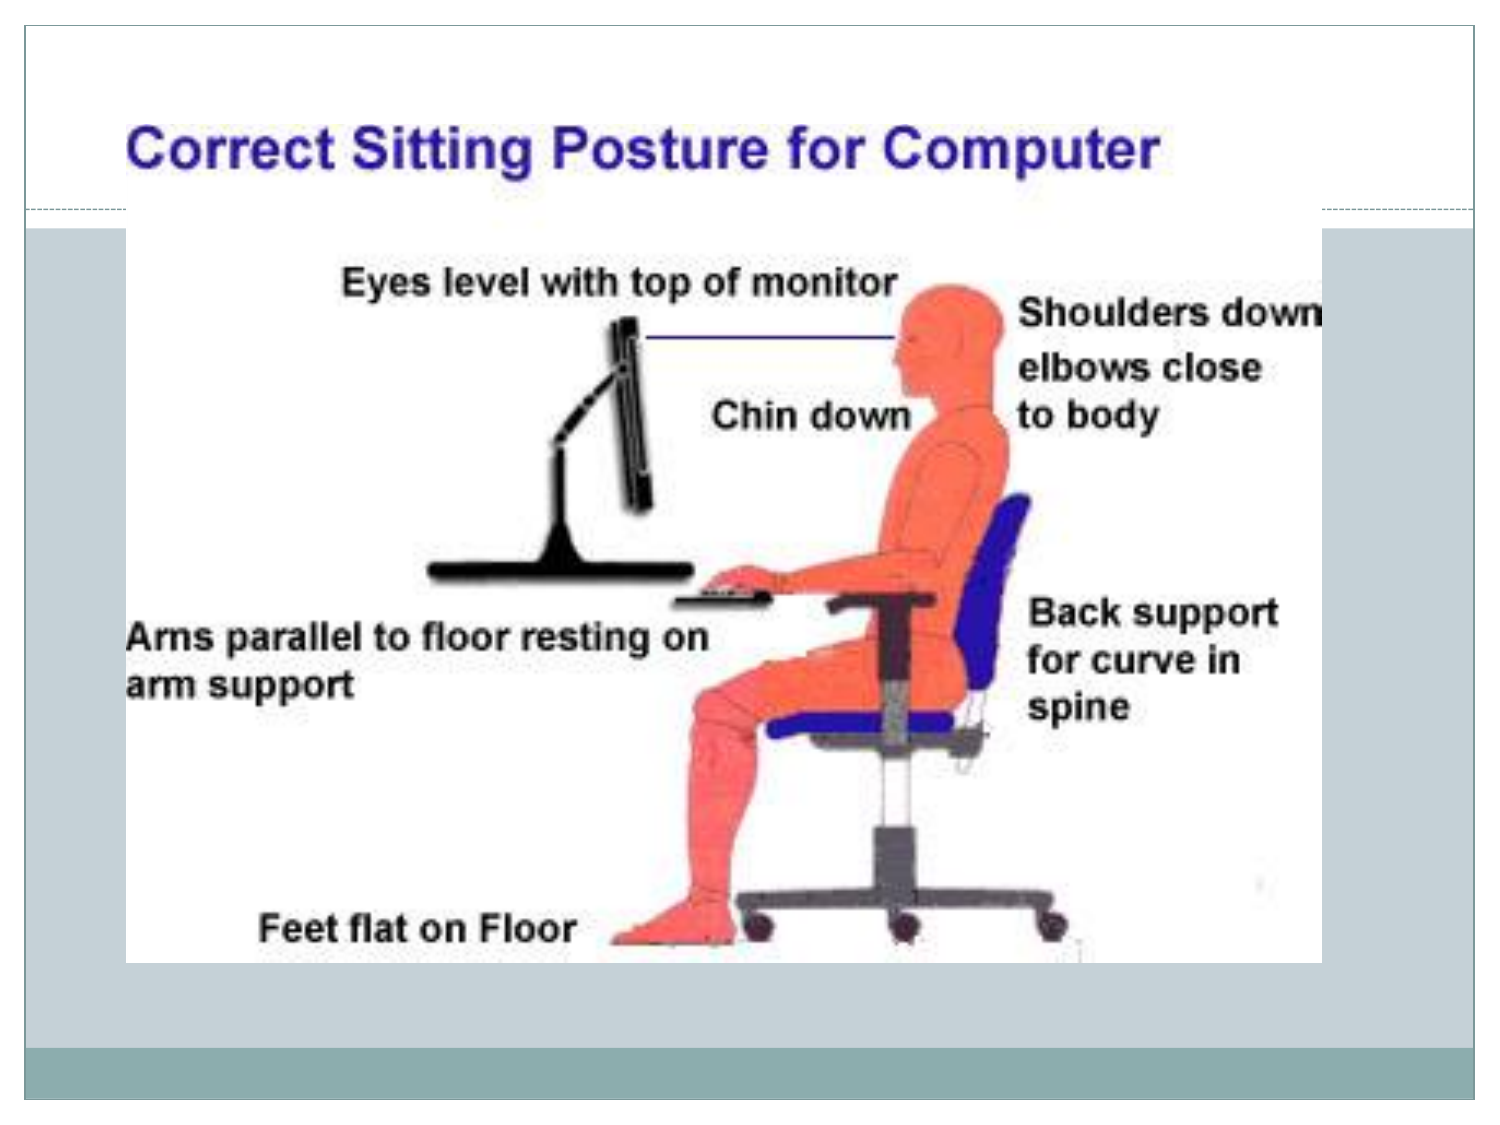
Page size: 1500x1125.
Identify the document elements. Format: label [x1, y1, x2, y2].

picture [126, 124, 1322, 963]
